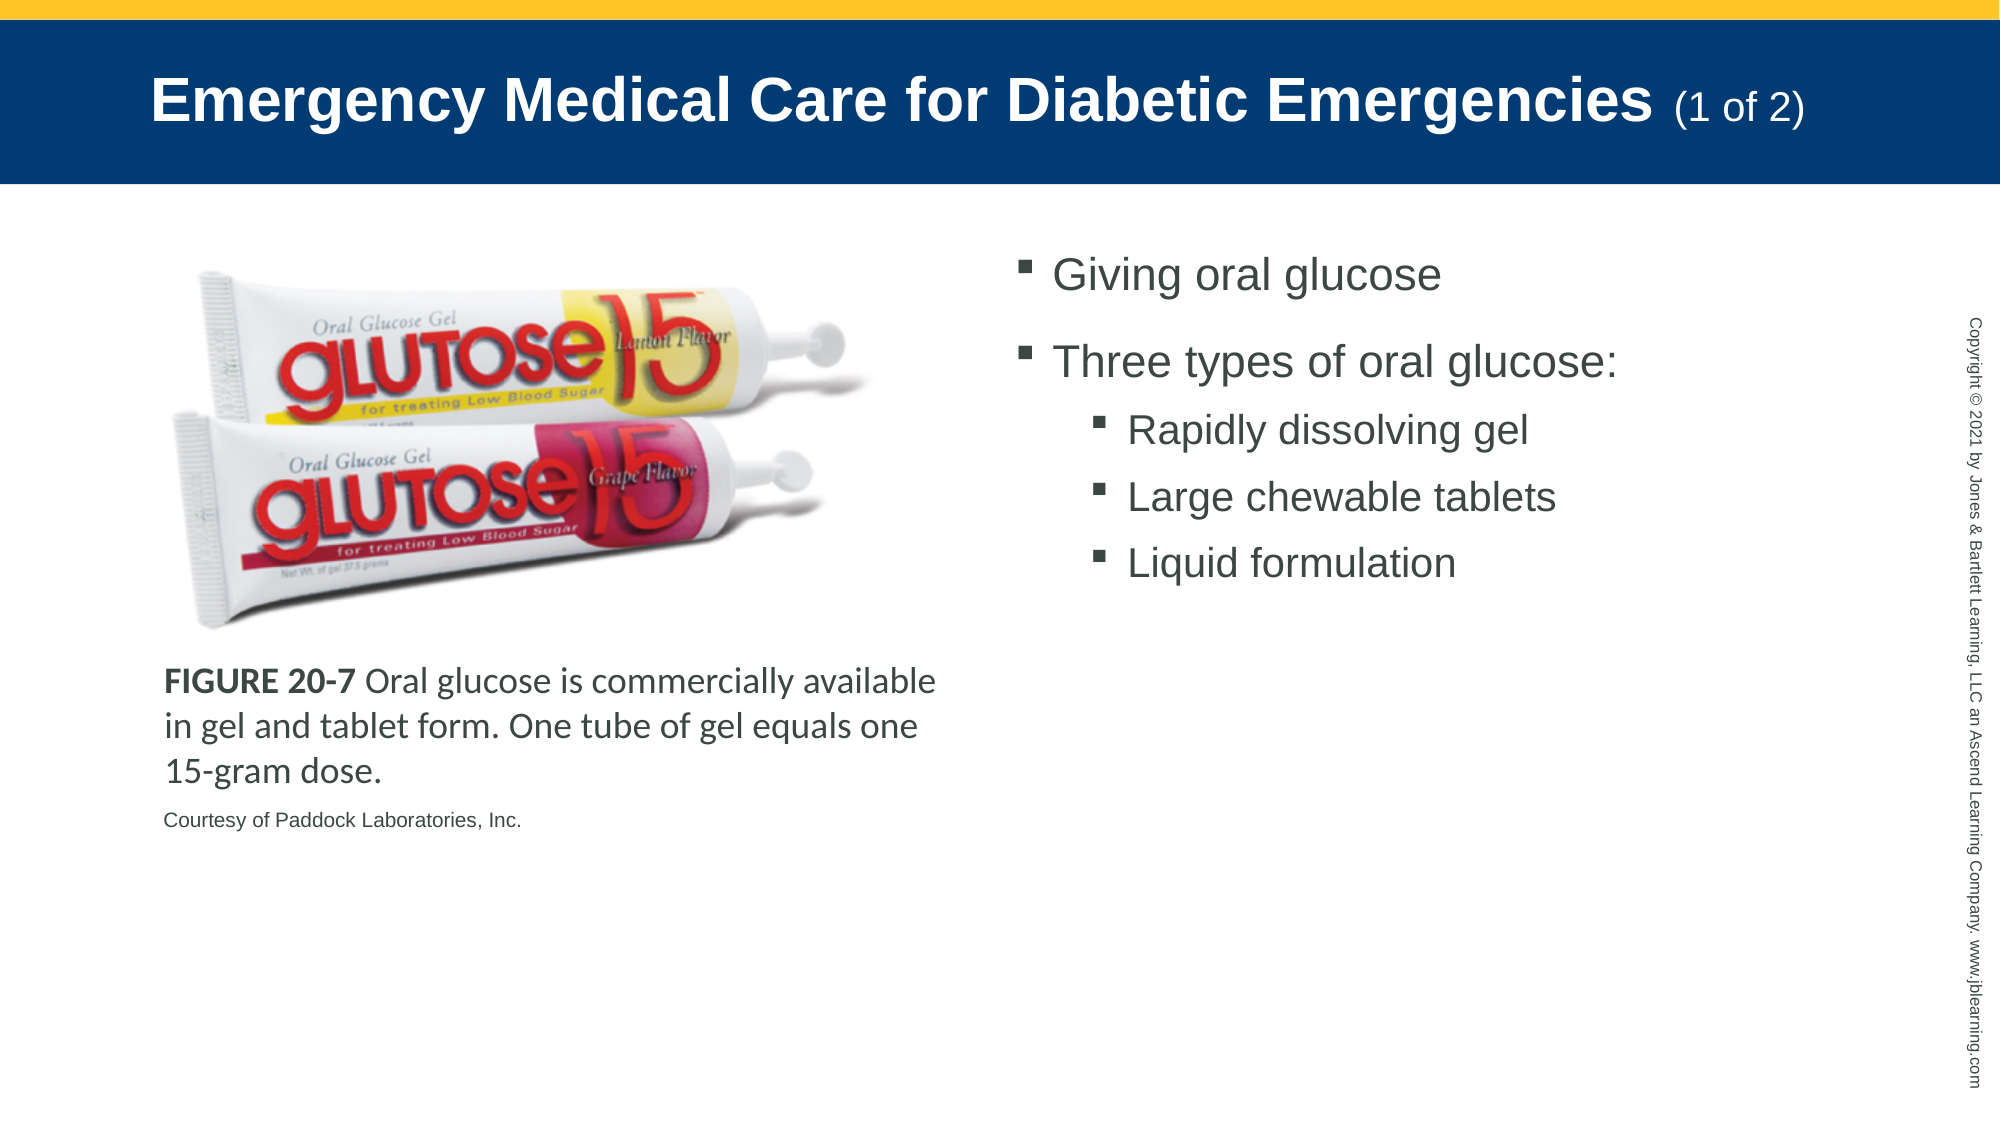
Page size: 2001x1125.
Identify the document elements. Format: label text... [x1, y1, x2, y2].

text_box Courtesy of Paddock Laboratories, Inc. [148, 799, 538, 840]
list Giving oral glucose Three types of oral glucose: Rapidly dissolving gel Large chewable tablets Liquid formulation [999, 237, 1850, 1025]
picture [147, 245, 897, 649]
title Emergency Medical Care for Diabetic Emergencies (1 of 2) [0, 19, 2000, 185]
text_box FIGURE 20-7 Oral glucose is commercially available in gel and tablet form. One tube of gel equals one 15-gram dose. [149, 648, 958, 798]
